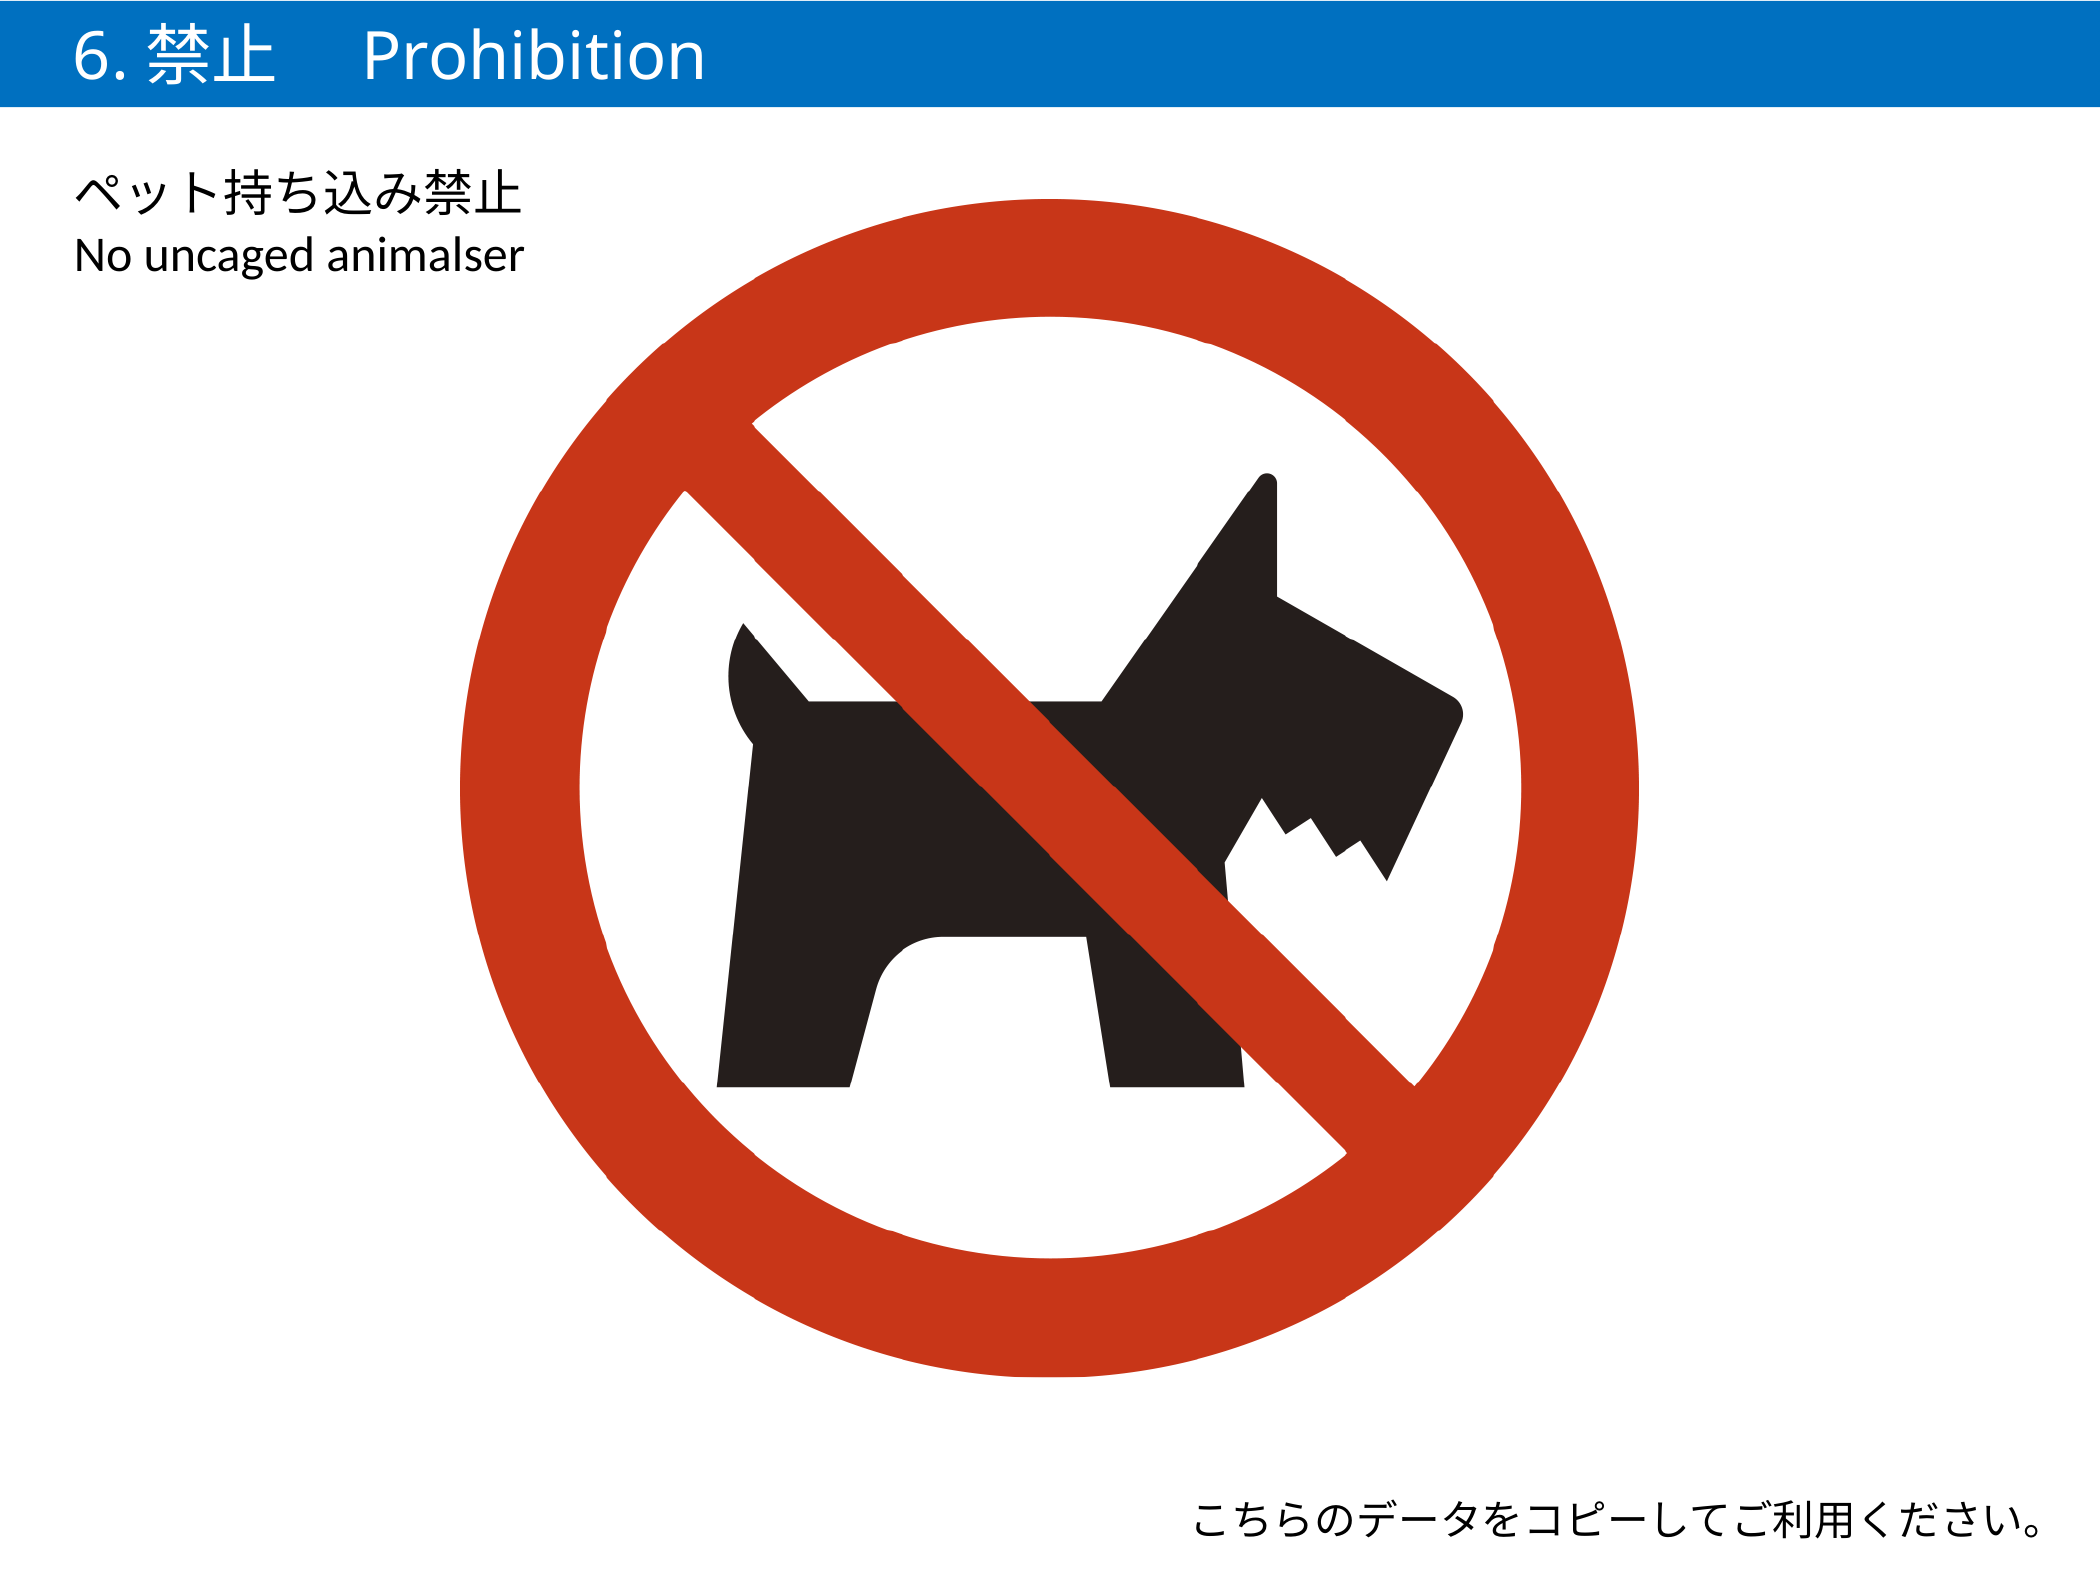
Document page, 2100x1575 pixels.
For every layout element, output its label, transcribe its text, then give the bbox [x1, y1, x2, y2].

text_box ペット持ち込み禁止 No uncaged animalser [58, 153, 541, 289]
picture [459, 196, 1641, 1378]
text_box 6.禁止 Prohibition [58, 5, 724, 101]
text_box こちらのデータをコピーしてご利用ください。 [1174, 1486, 2081, 1552]
text_box [0, 0, 2100, 108]
